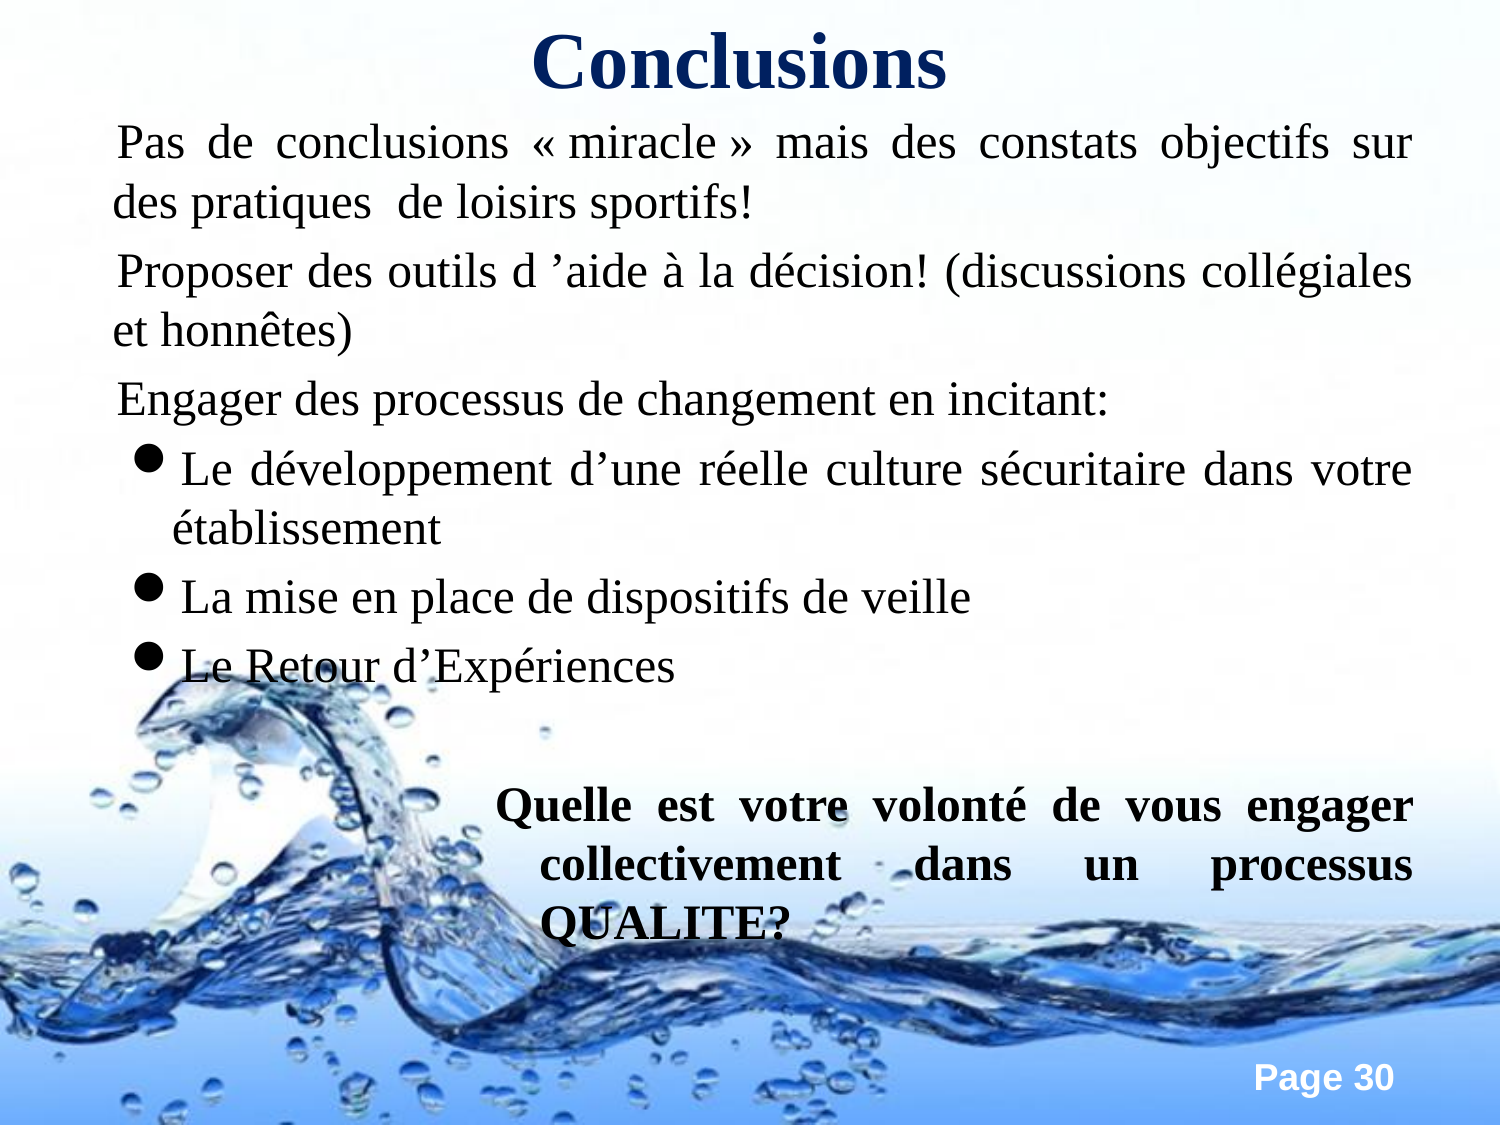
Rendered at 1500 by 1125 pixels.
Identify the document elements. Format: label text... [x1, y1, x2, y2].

list Pas de conclusions « miracle » mais des constats objectifs sur des pratiques de loisirs sportifs! Proposer des outils d ’aide à la décision! (discussions collégiales et honnêtes) Engager des processus de changement en incitant: Le développement d’une réelle culture sécuritaire dans votre établissement La mise en place de dispositifs de veille Le Retour d’Expériences Quelle est votre volonté de vous engager collectivement dans un processus QUALITE? [53, 101, 1429, 961]
picture [0, 0, 1500, 1125]
title Conclusions [112, 0, 1388, 101]
